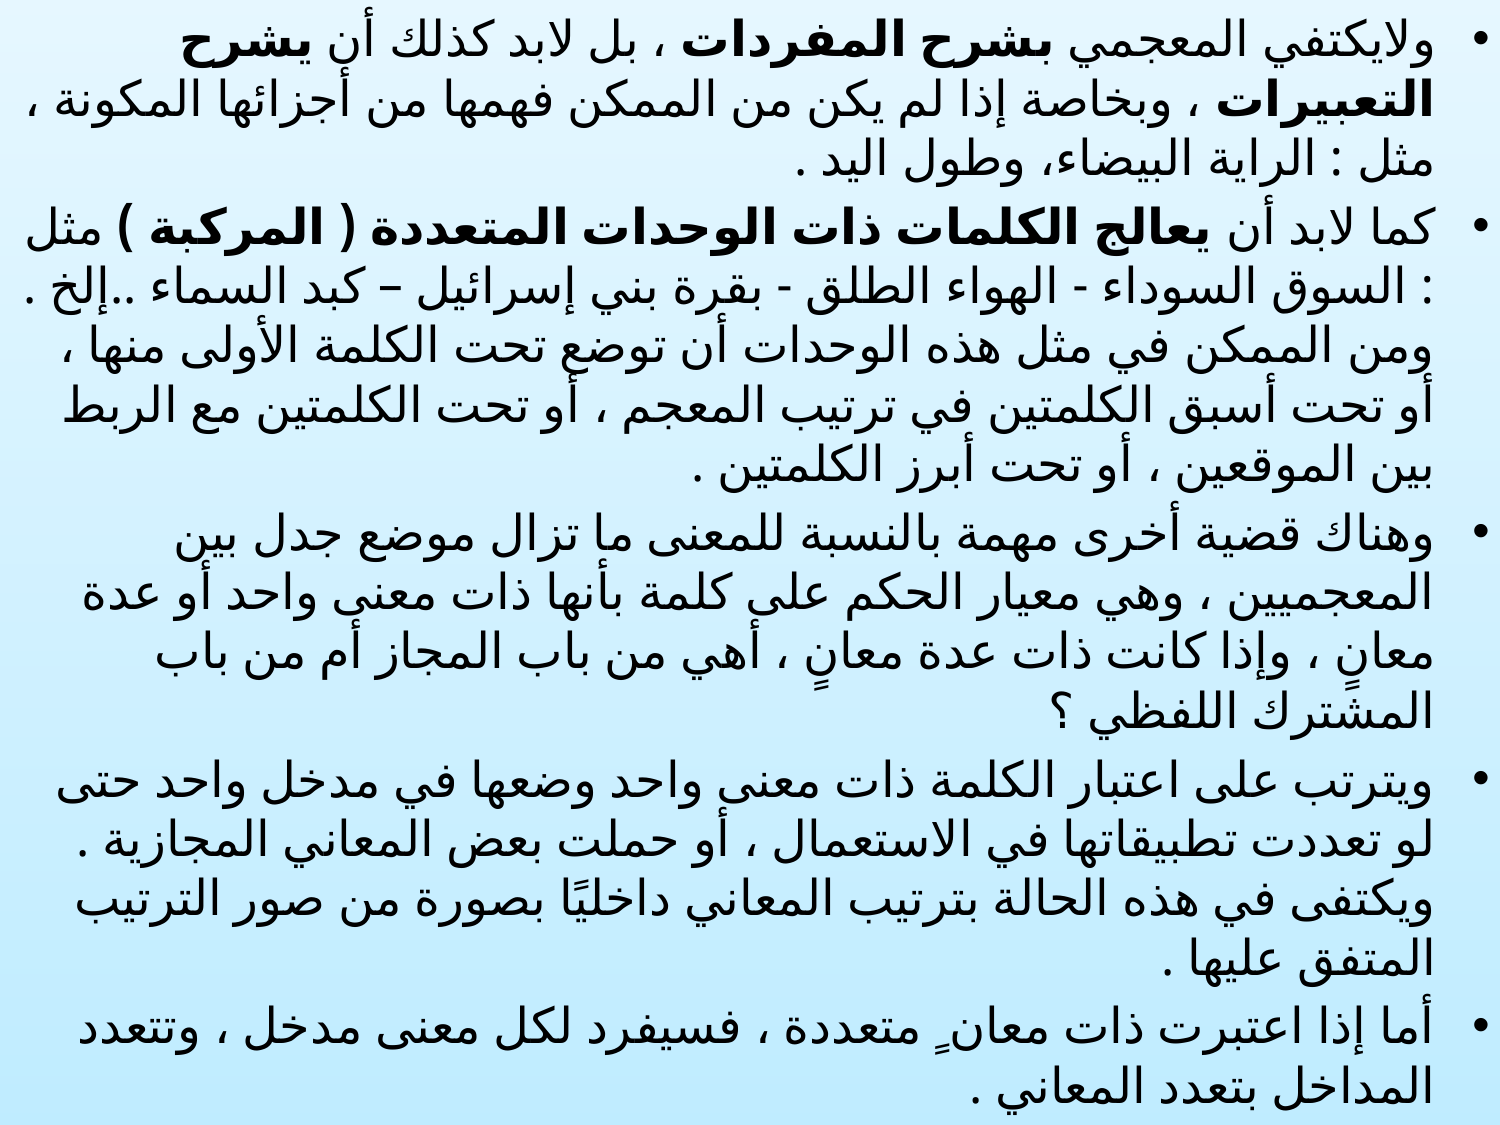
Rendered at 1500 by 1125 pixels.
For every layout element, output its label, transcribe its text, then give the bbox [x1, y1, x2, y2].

list ولايكتفي المعجمي بشرح المفردات ، بل لابد كذلك أن يشرح التعبيرات ، وبخاصة إذا لم يكن من الممكن فهمها من أجزائها المكونة ، مثل : الراية البيضاء، وطول اليد . كما لابد أن يعالج الكلمات ذات الوحدات المتعددة ( المركبة ) مثل : السوق السوداء - الهواء الطلق - بقرة بني إسرائيل – كبد السماء ..إلخ . ومن الممكن في مثل هذه الوحدات أن توضع تحت الكلمة الأولى منها ، أو تحت أسبق الكلمتين في ترتيب المعجم ، أو تحت الكلمتين مع الربط بين الموقعين ، أو تحت أبرز الكلمتين . وهناك قضية أخرى مهمة بالنسبة للمعنى ما تزال موضع جدل بين المعجميين ، وهي معيار الحكم على كلمة بأنها ذات معنى واحد أو عدة معانٍ ، وإذا كانت ذات عدة معانٍ ، أهي من باب المجاز أم من باب المشترك اللفظي ؟ ويترتب على اعتبار الكلمة ذات معنى واحد وضعها في مدخل واحد حتى لو تعددت تطبيقاتها في الاستعمال ، أو حملت بعض المعاني المجازية . ويكتفى في هذه الحالة بترتيب المعاني داخليًا بصورة من صور الترتيب المتفق عليها . أما إذا اعتبرت ذات معان ٍ متعددة ، فسيفرد لكل معنى مدخل ، وتتعدد المداخل بتعدد المعاني . [0, 0, 1500, 1125]
